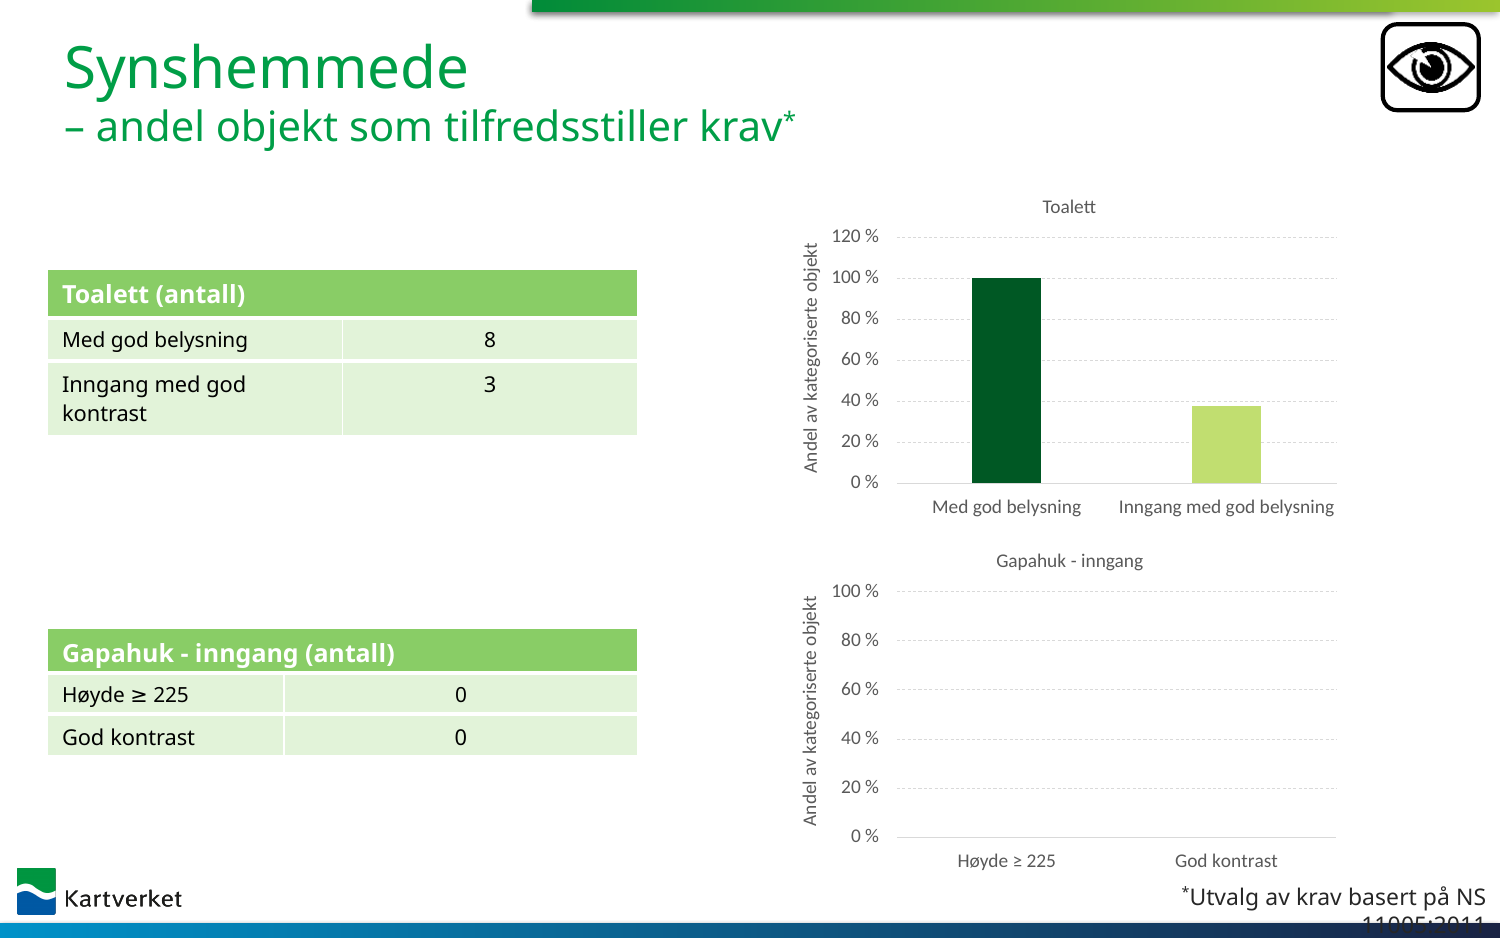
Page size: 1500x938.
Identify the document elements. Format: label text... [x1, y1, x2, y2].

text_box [1382, 24, 1480, 111]
table_cell Med god belysning [48, 320, 342, 359]
table_cell 0 [285, 675, 637, 712]
table_cell 0 [285, 716, 637, 755]
picture [791, 187, 1348, 526]
table_cell 3 [343, 363, 637, 435]
table_cell 8 [343, 320, 637, 359]
table_header Toalett (antall) [48, 270, 637, 316]
text_box *Utvalg av krav basert på NS 11005:2011 [1068, 873, 1500, 938]
table_cell Høyde ≥ 225 [48, 675, 283, 712]
picture [791, 541, 1348, 880]
text_box Synshemmede – andel objekt som tilfredsstiller krav* [49, 24, 1431, 158]
table_cell God kontrast [48, 716, 283, 755]
table_header Gapahuk - inngang (antall) [48, 629, 637, 671]
table_cell Inngang med god kontrast [48, 363, 342, 435]
